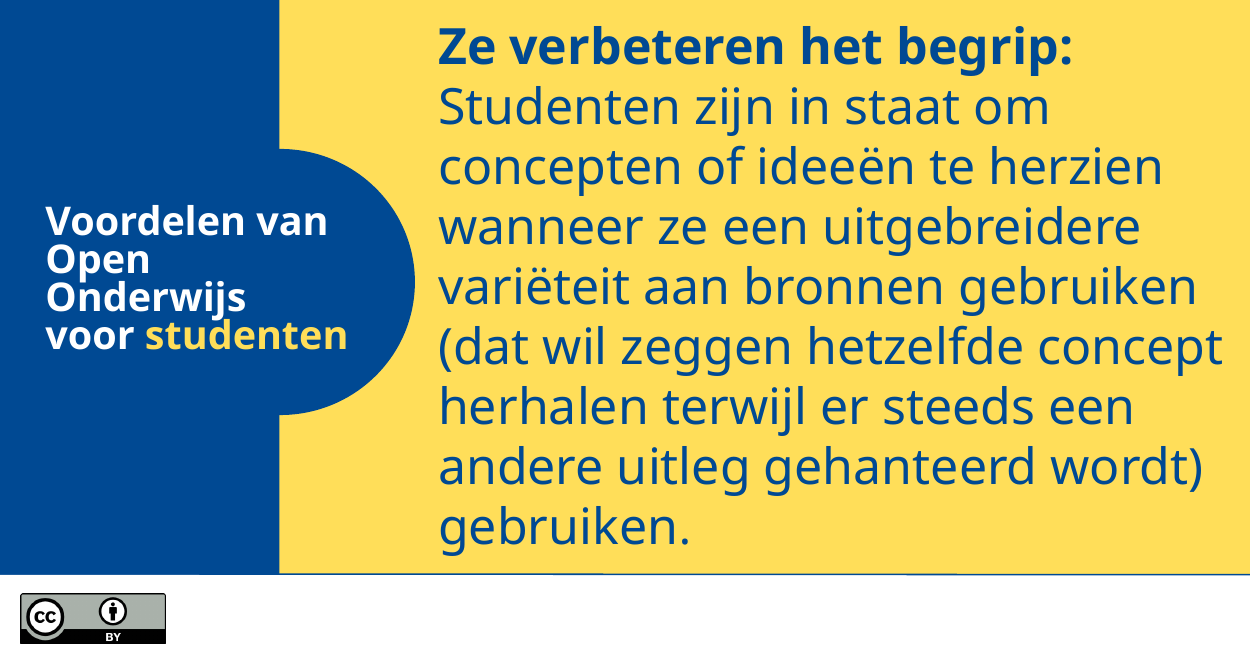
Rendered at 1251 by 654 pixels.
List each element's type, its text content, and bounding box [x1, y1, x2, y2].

text_box [181, 148, 415, 416]
picture [20, 592, 166, 645]
text_box [0, 0, 280, 573]
text_box Ze verbeteren het begrip: Studenten zijn in staat om concepten of ideeën te herzien wanneer ze een uitgebreidere variëteit aan bronnen gebruiken (dat wil zeggen hetzelfde concept herhalen terwijl er steeds een andere uitleg gehanteerd wordt) gebruiken. [423, 0, 1250, 570]
text_box [0, 582, 1250, 654]
text_box Voordelen van Open Onderwijs voor studenten [30, 190, 371, 372]
